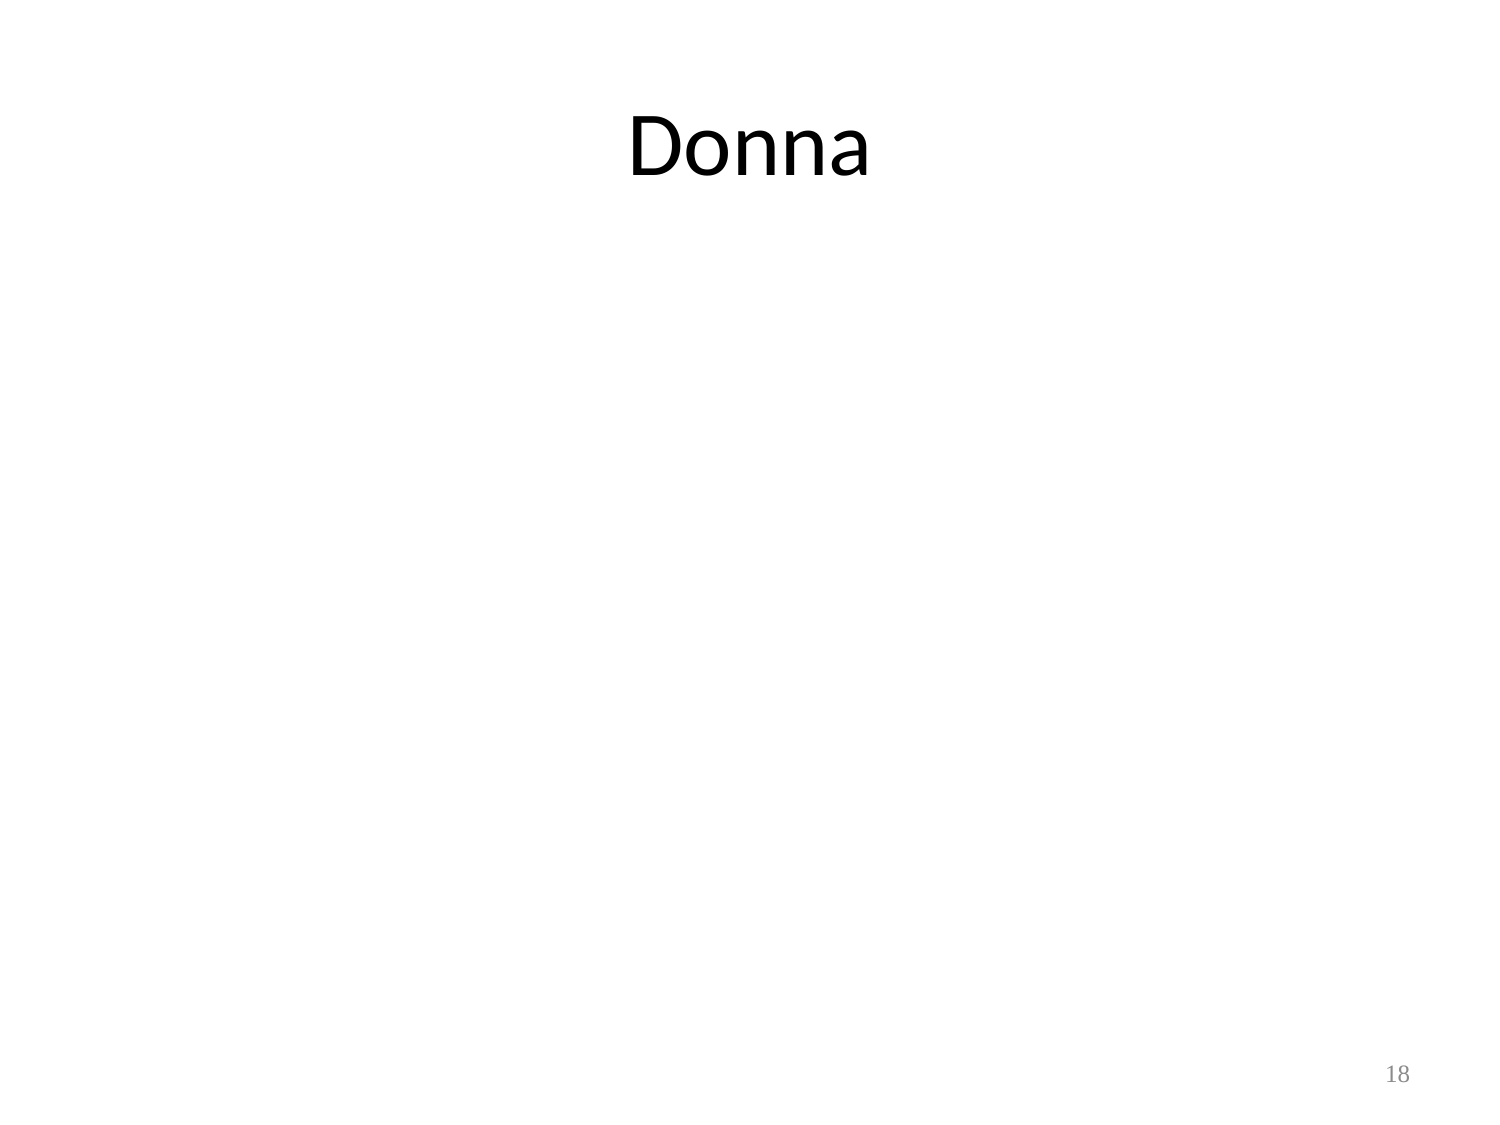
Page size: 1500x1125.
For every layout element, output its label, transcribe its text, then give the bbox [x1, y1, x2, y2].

title Donna [75, 45, 1425, 233]
slide_number 18 [1074, 1042, 1425, 1103]
